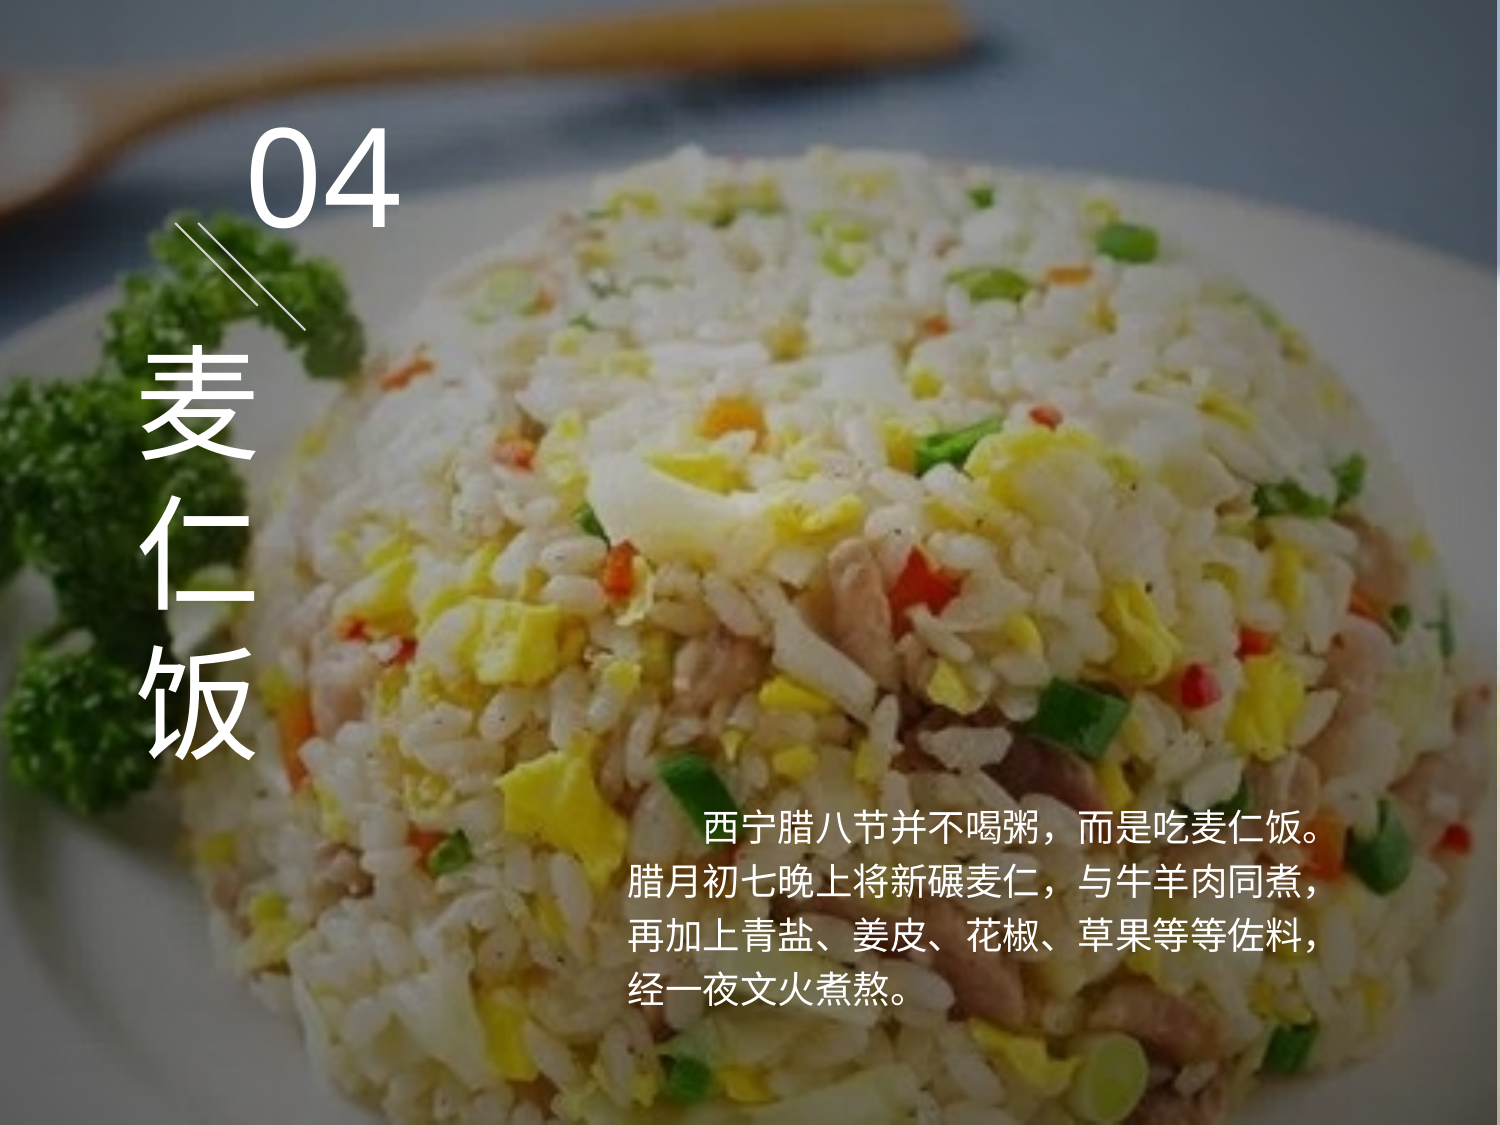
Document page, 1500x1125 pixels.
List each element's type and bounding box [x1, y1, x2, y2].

text_box [175, 223, 306, 331]
picture [0, 0, 1500, 1125]
